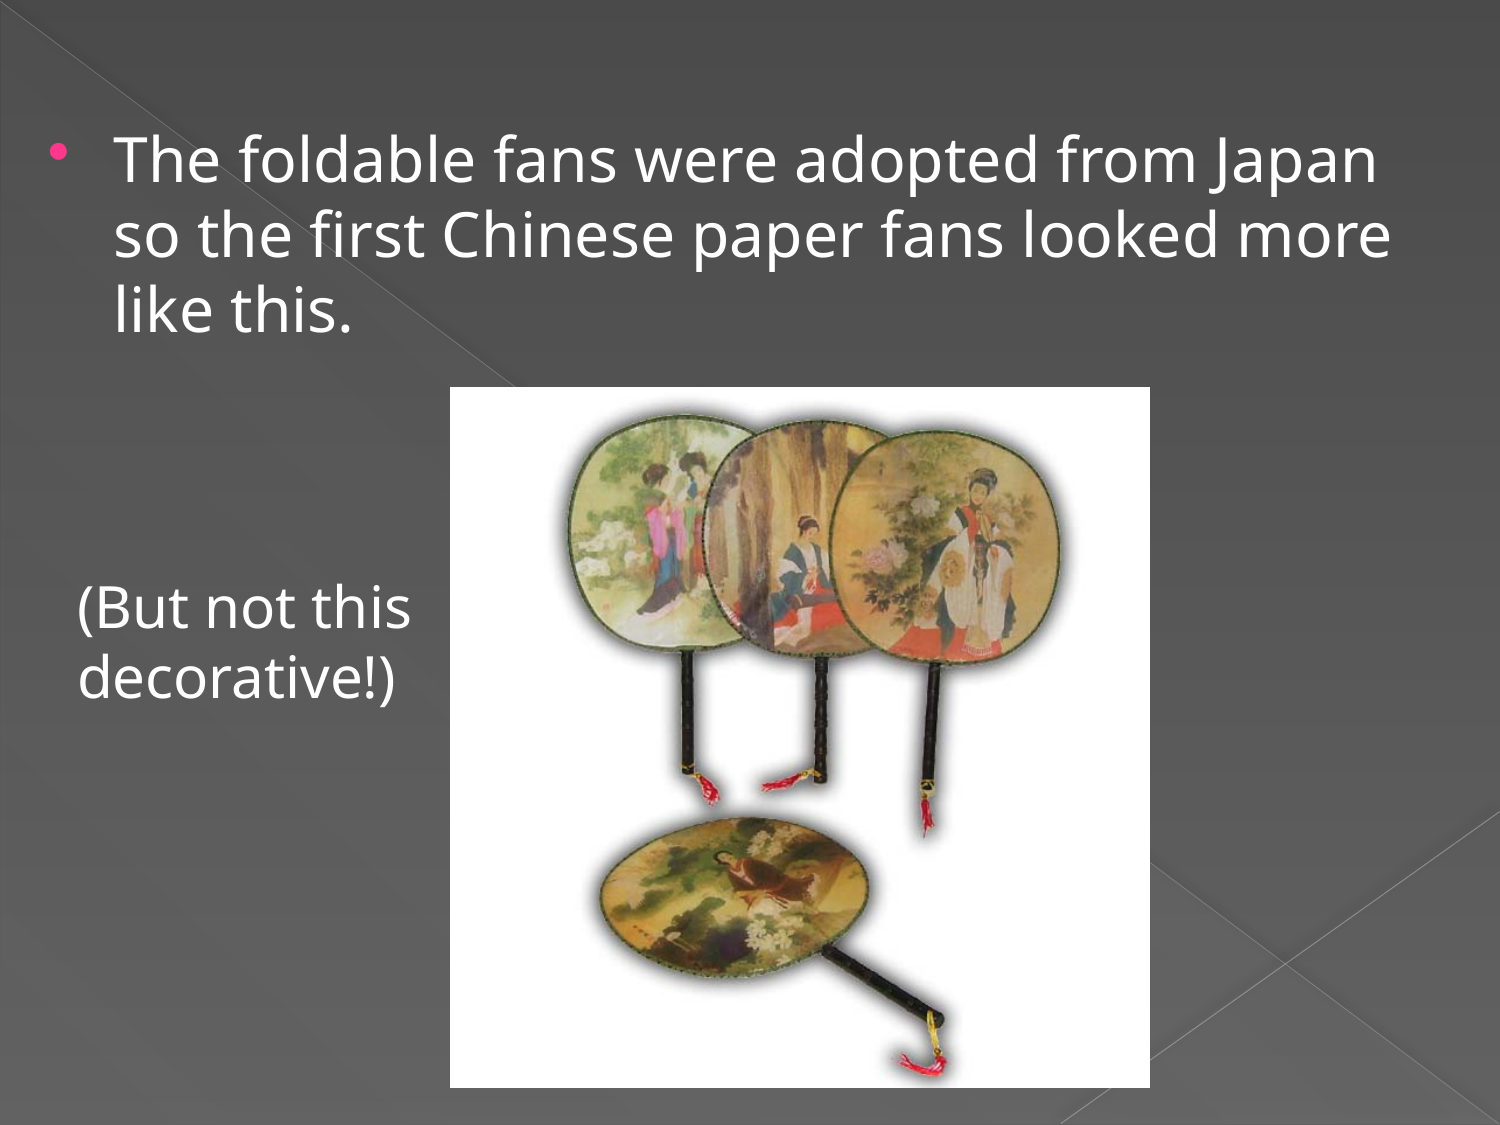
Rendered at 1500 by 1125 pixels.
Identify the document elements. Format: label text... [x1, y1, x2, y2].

picture [449, 387, 1151, 1088]
list The foldable fans were adopted from Japan so the first Chinese paper fans looked more like this. [24, 112, 1450, 370]
text_box (But not this decorative!) [62, 562, 440, 718]
